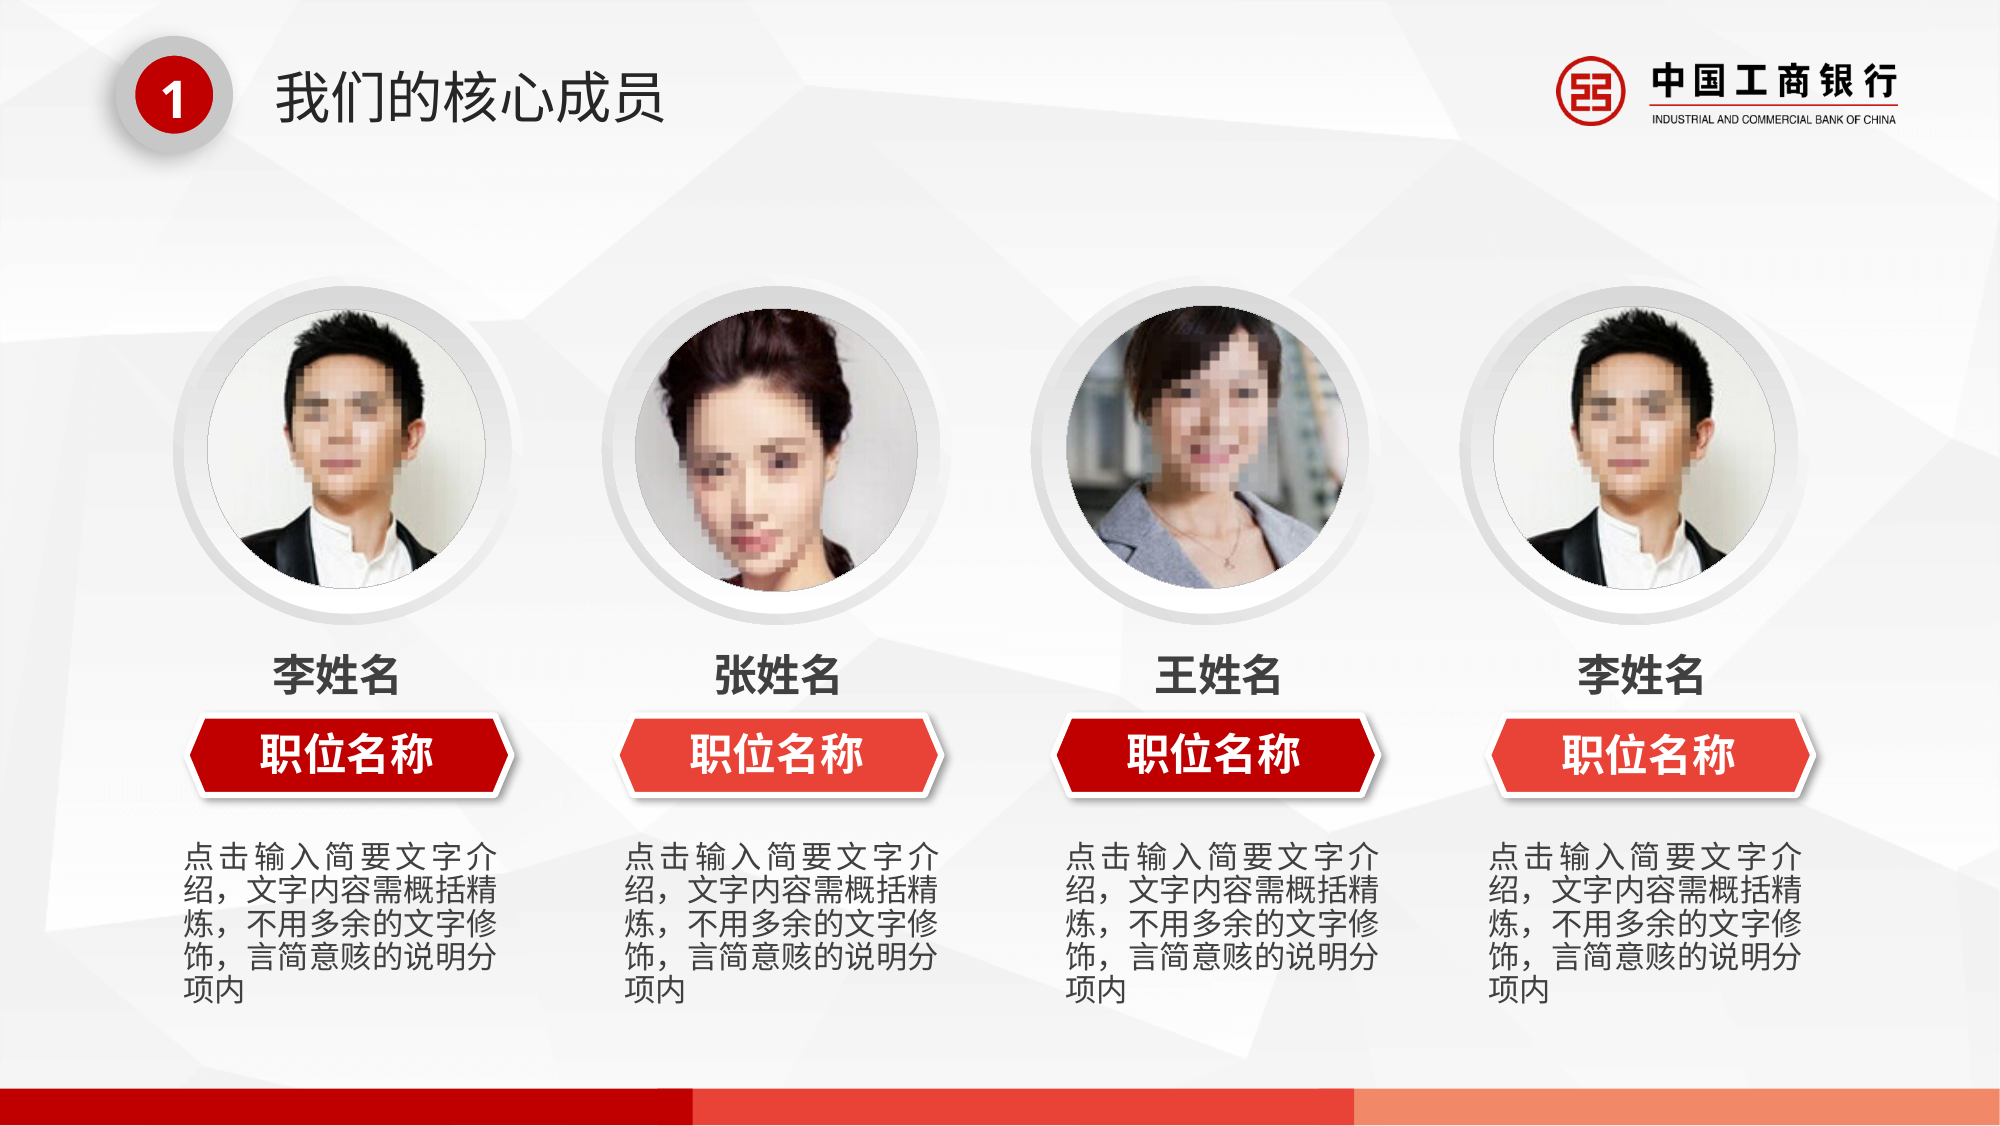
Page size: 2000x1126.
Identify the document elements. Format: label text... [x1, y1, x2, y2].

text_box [1459, 274, 1810, 626]
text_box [116, 36, 233, 153]
text_box 张姓名 [666, 647, 891, 711]
text_box 点击输入简要文字介绍，文字内容需概括精炼，不用多余的文字修饰，言简意赅的说明分项内 [1488, 841, 1803, 1008]
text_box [601, 274, 952, 626]
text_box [1030, 274, 1381, 626]
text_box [615, 715, 942, 796]
picture [0, 0, 2000, 1088]
text_box 点击输入简要文字介绍，文字内容需概括精炼，不用多余的文字修饰，言简意赅的说明分项内 [624, 841, 940, 1008]
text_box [186, 715, 512, 796]
text_box 点击输入简要文字介绍，文字内容需概括精炼，不用多余的文字修饰，言简意赅的说明分项内 [183, 841, 498, 1008]
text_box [172, 274, 523, 626]
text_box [1052, 715, 1379, 796]
text_box 李姓名 [1530, 647, 1755, 711]
text_box 王姓名 [1107, 647, 1333, 711]
text_box 李姓名 [225, 647, 450, 711]
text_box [1487, 715, 1814, 796]
title 我们的核心成员 [259, 54, 687, 139]
text_box 点击输入简要文字介绍，文字内容需概括精炼，不用多余的文字修饰，言简意赅的说明分项内 [1065, 841, 1381, 1008]
